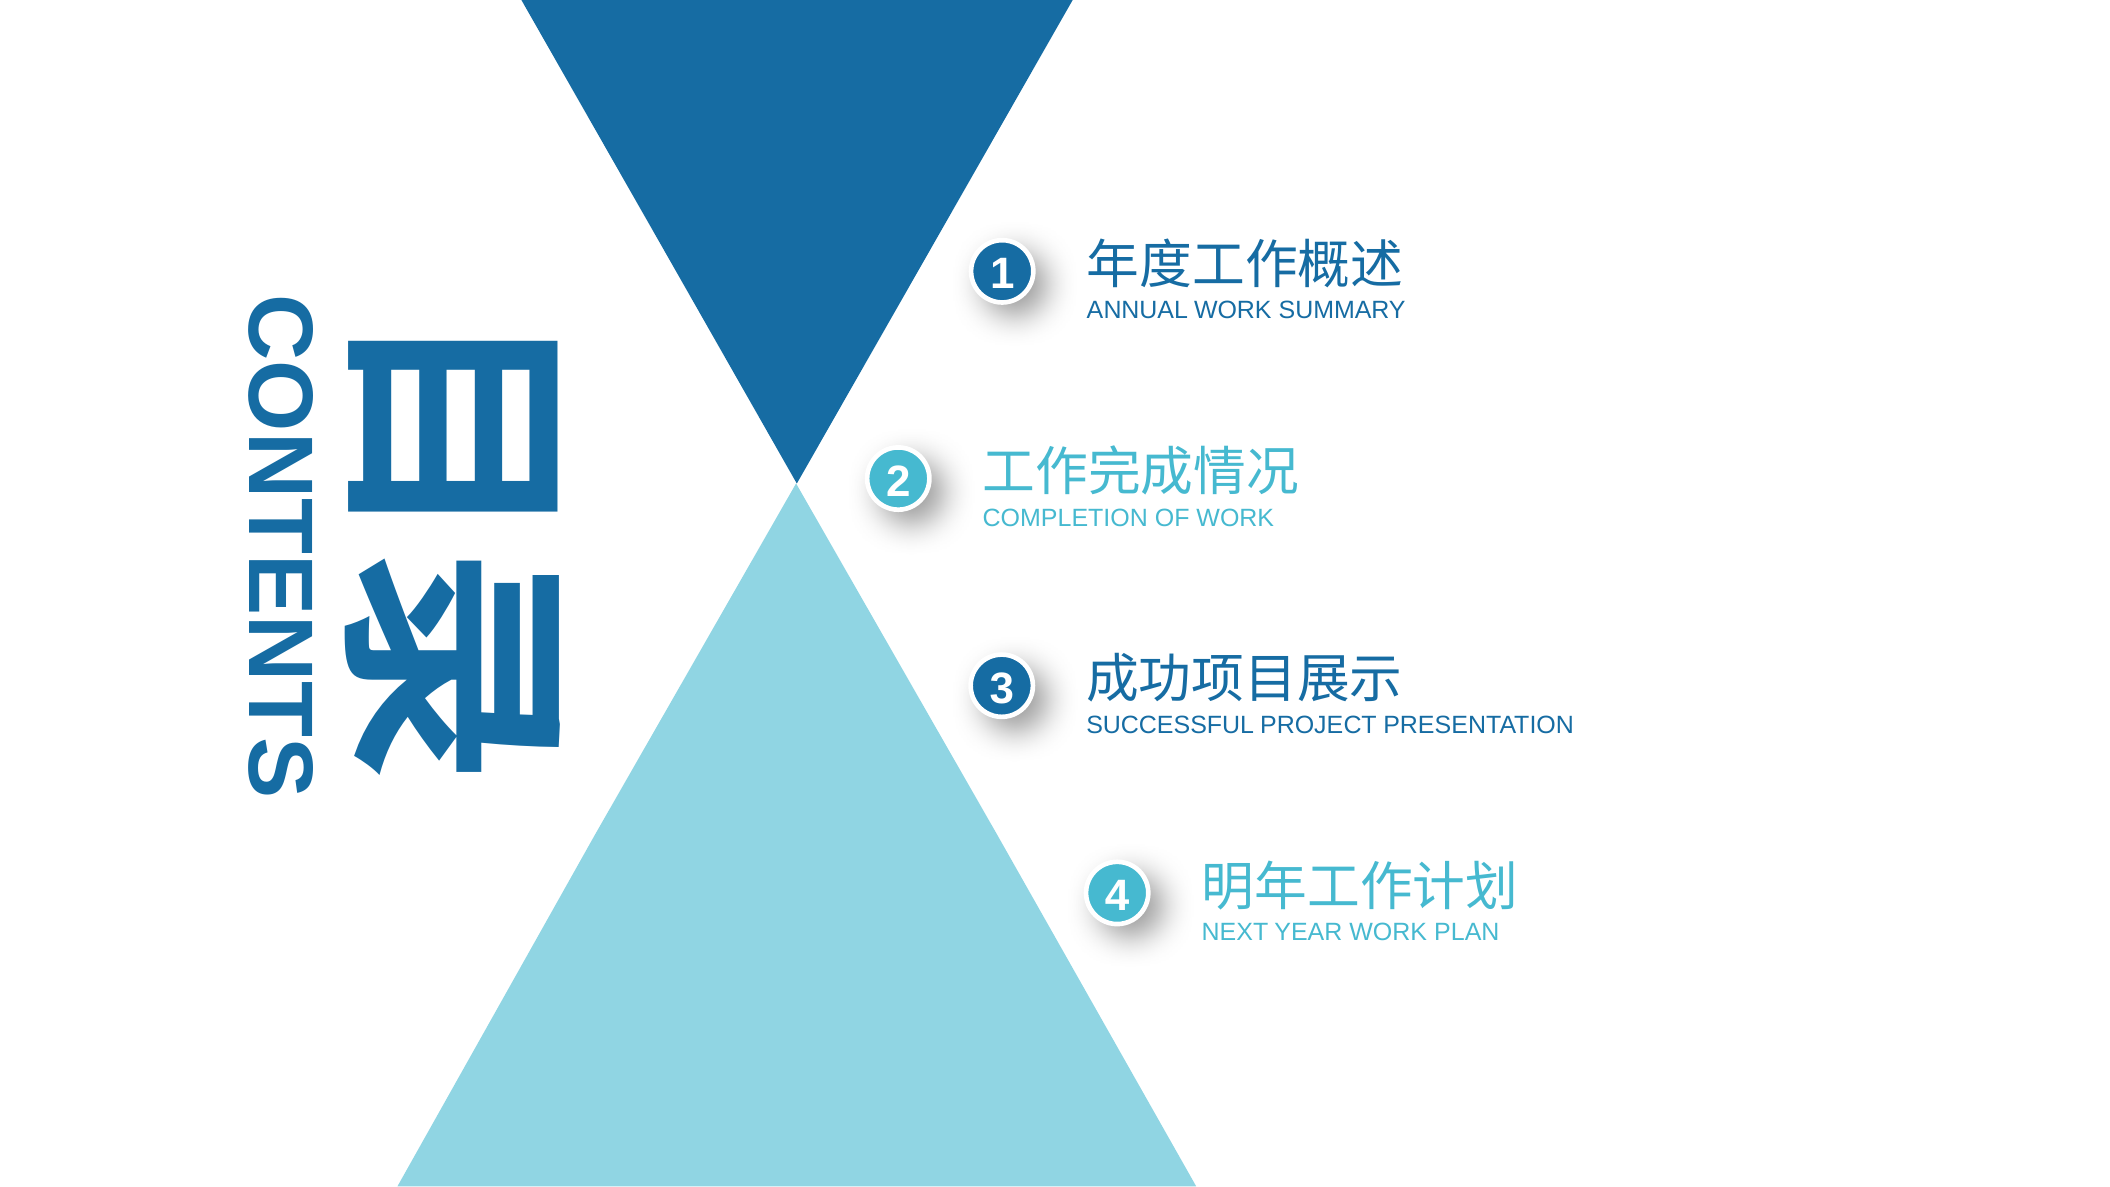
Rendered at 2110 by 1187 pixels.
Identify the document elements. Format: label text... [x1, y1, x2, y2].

text_box 1 [970, 239, 1035, 304]
text_box 2 [866, 446, 931, 511]
text_box [521, 0, 1073, 484]
text_box 3 [969, 653, 1034, 718]
text_box CONTENTS [231, 276, 342, 818]
text_box [397, 483, 1197, 1187]
text_box 4 [1084, 860, 1150, 926]
text_box 目录 [318, 235, 609, 859]
